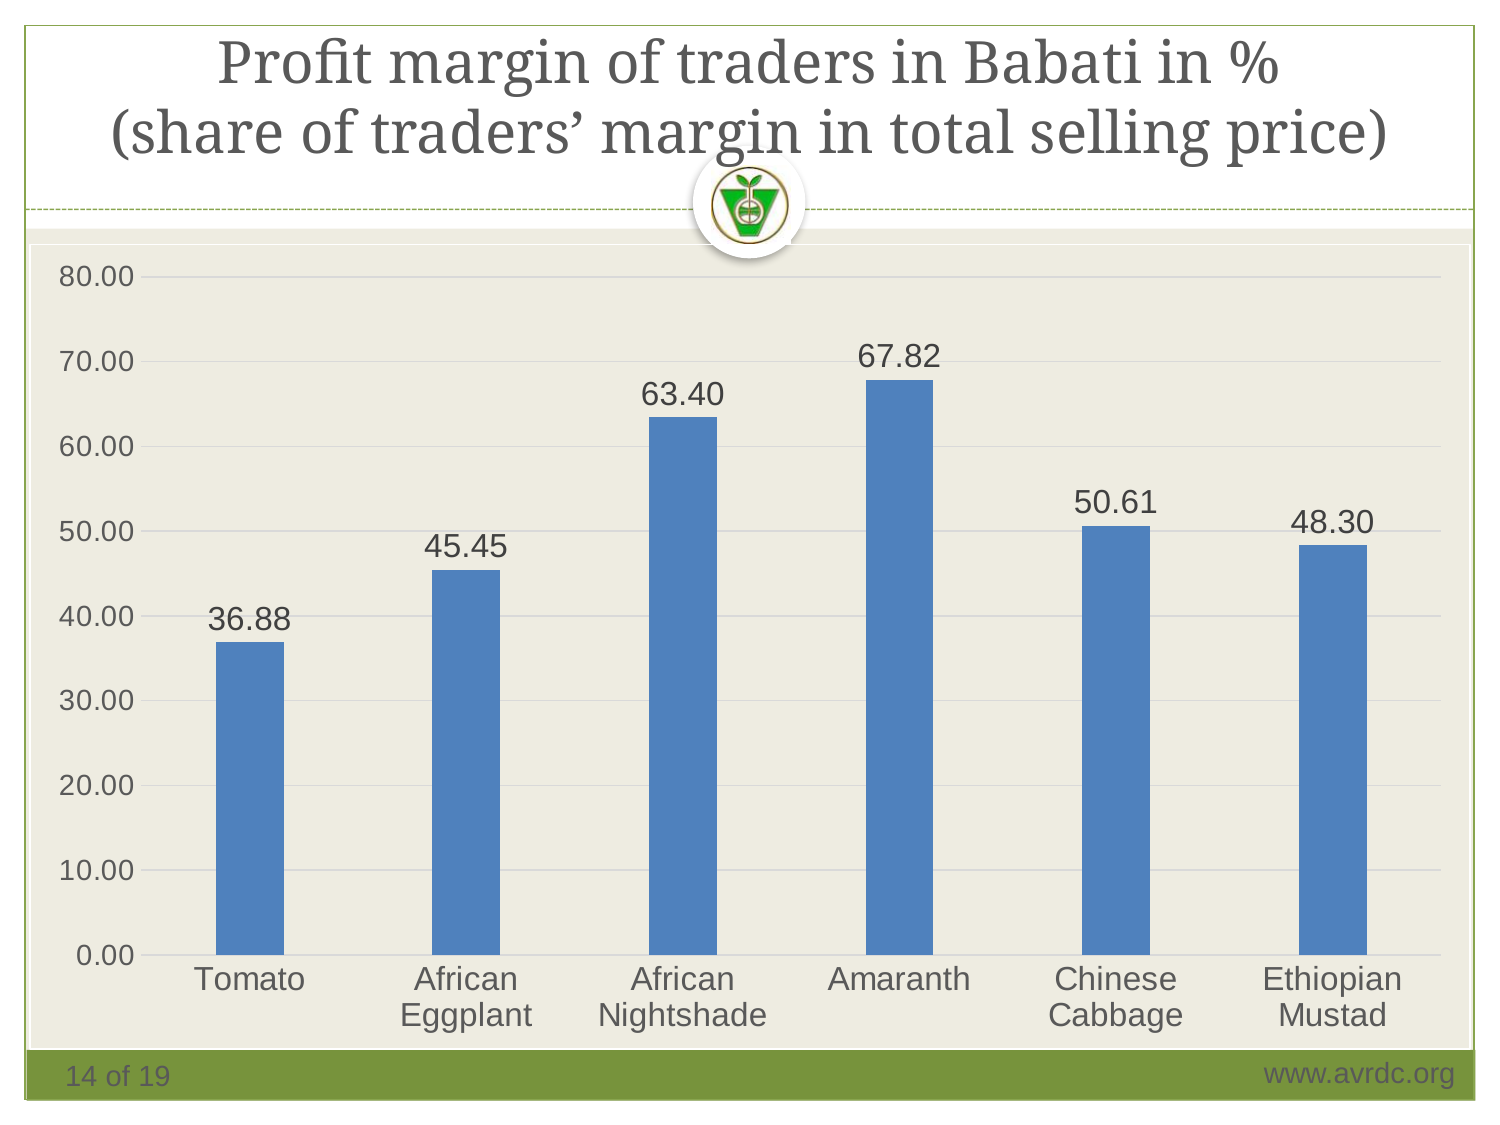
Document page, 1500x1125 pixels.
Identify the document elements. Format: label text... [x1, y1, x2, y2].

chart [29, 243, 1471, 1050]
slide_number 14 of 19 [50, 1061, 450, 1100]
picture [711, 173, 791, 243]
title Profit margin of traders in Babati in % (share of traders’ margin in total selling price) [49, 48, 1450, 173]
